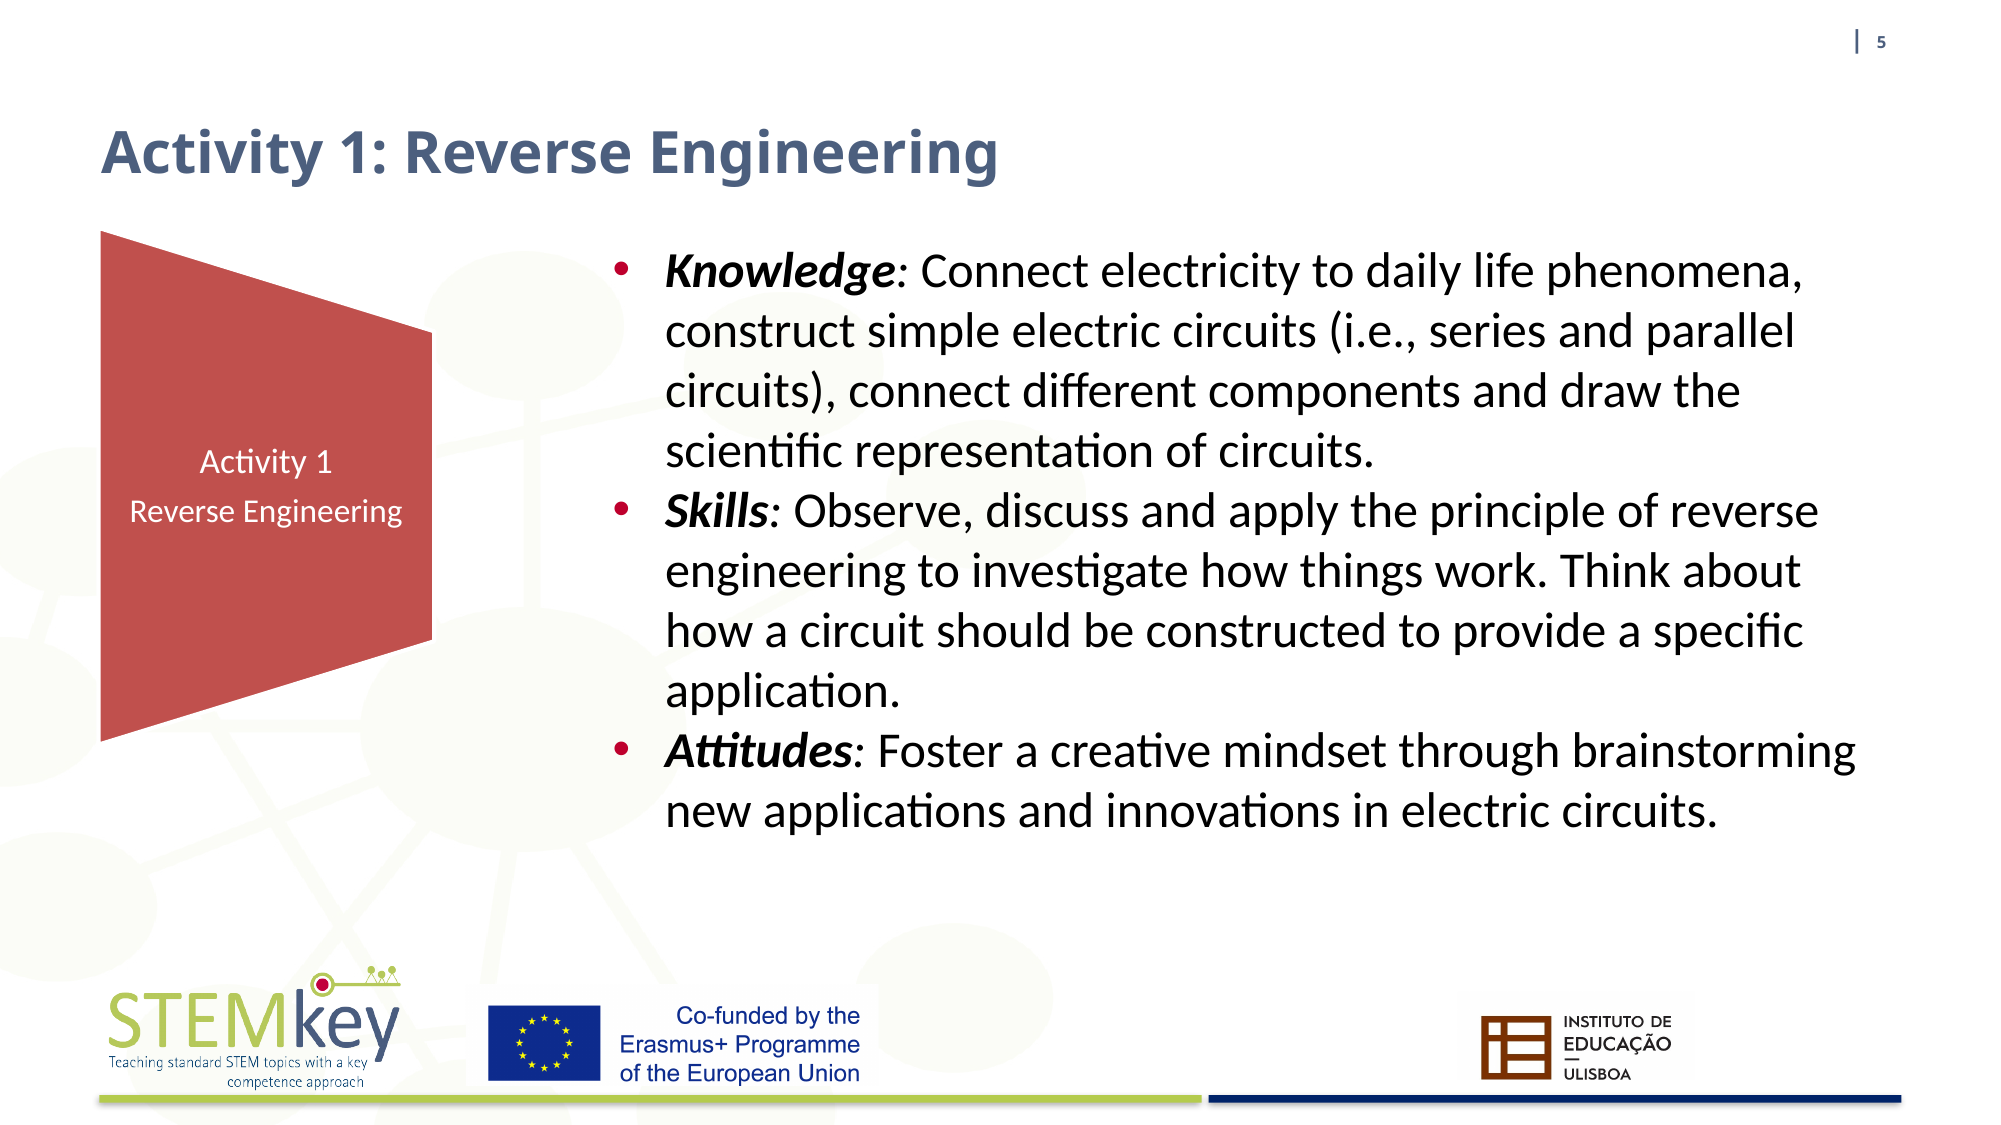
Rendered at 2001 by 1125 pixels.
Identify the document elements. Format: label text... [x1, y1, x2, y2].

list Knowledge: Connect electricity to daily life phenomena, construct simple electric circuits (i.e., series and parallel circuits), connect different components and draw the scientific representation of circuits. Skills: Observe, discuss and apply the principle of reverse engineering to investigate how things work. Think about how a circuit should be constructed to provide a specific application. Attitudes: Foster a creative mindset through brainstorming new applications and innovations in electric circuits. [597, 230, 1902, 895]
picture [1457, 991, 1695, 1080]
title Activity 1: Reverse Engineering [86, 97, 1641, 204]
picture [465, 984, 879, 1086]
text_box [98, 227, 435, 745]
picture [99, 959, 404, 1095]
slide_number | 5 [1772, 9, 1902, 69]
